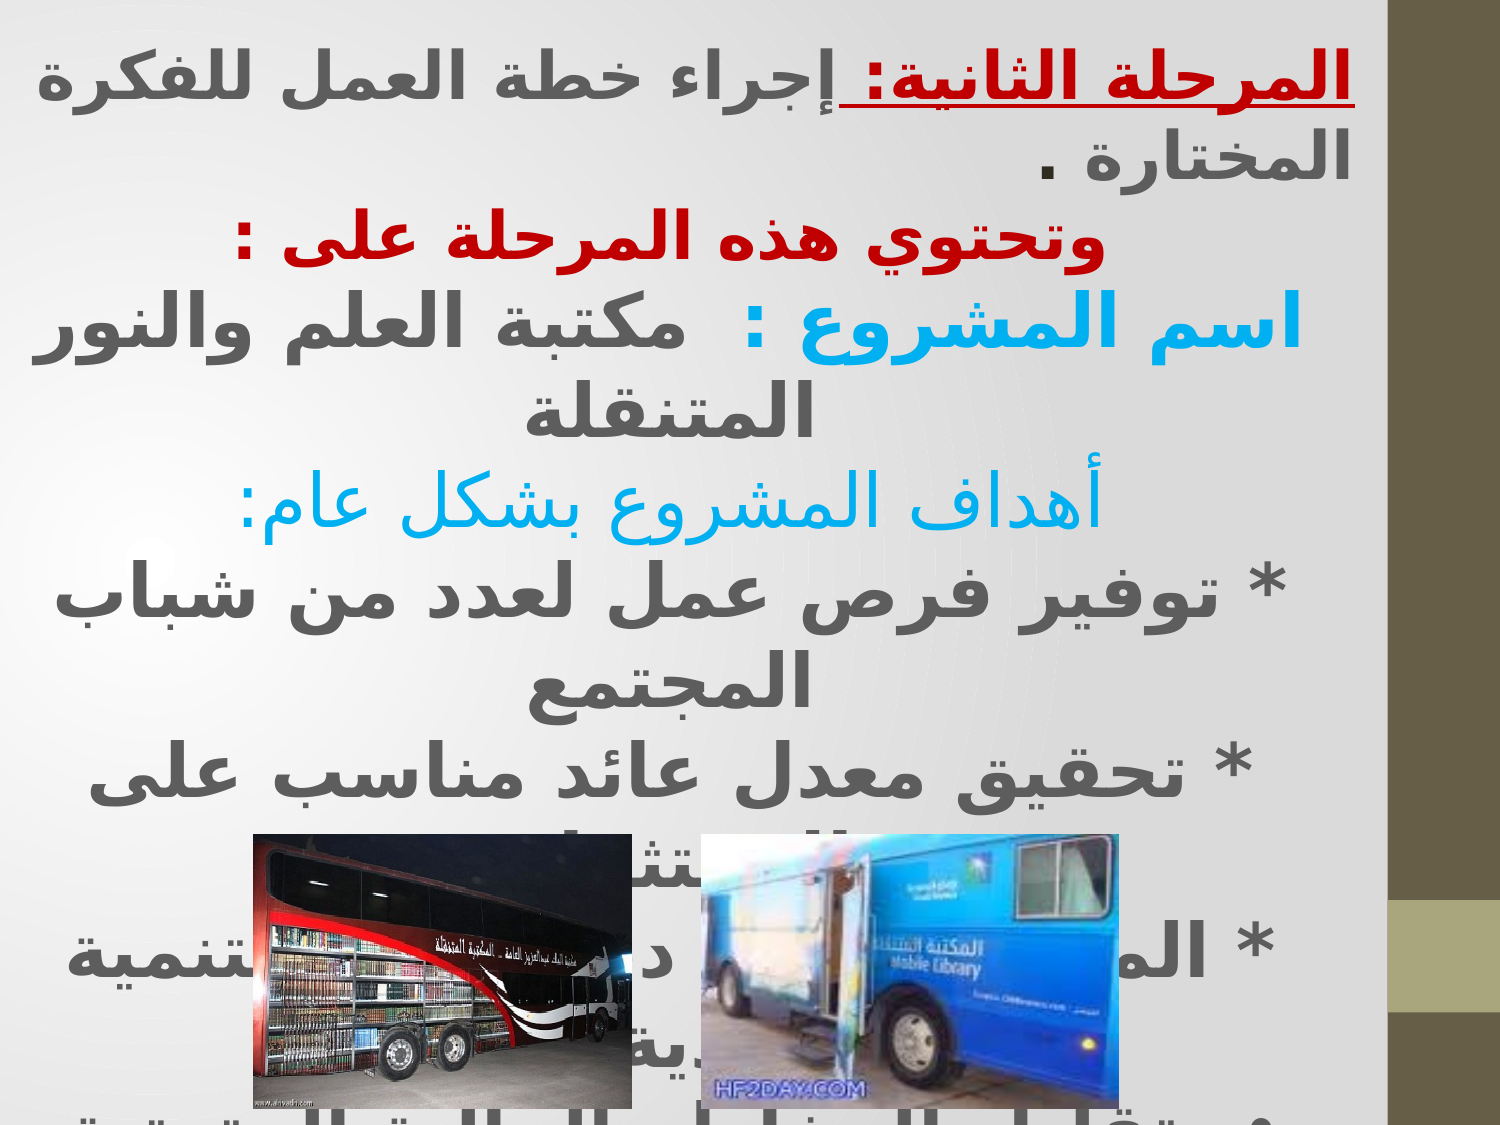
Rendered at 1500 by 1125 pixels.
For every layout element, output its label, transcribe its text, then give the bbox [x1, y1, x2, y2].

picture [253, 833, 633, 1110]
text_box المرحلة الثانية: إجراء خطة العمل للفكرة المختارة . وتحتوي هذه المرحلة على : اسم المشروع : مكتبة العلم والنور المتنقلة أهداف المشروع بشكل عام: * توفير فرص عمل لعدد من شباب المجتمع * تحقيق معدل عائد مناسب على الاستثمار. * المساهمة في دفع عجلة التنمية الاقتصادية للأمام. تقليل المخاطر المالية المترتبة على الاستثمار في سوق الأسهم أو في أي مجال آخر. [0, 0, 1371, 1125]
picture [700, 833, 1119, 1110]
